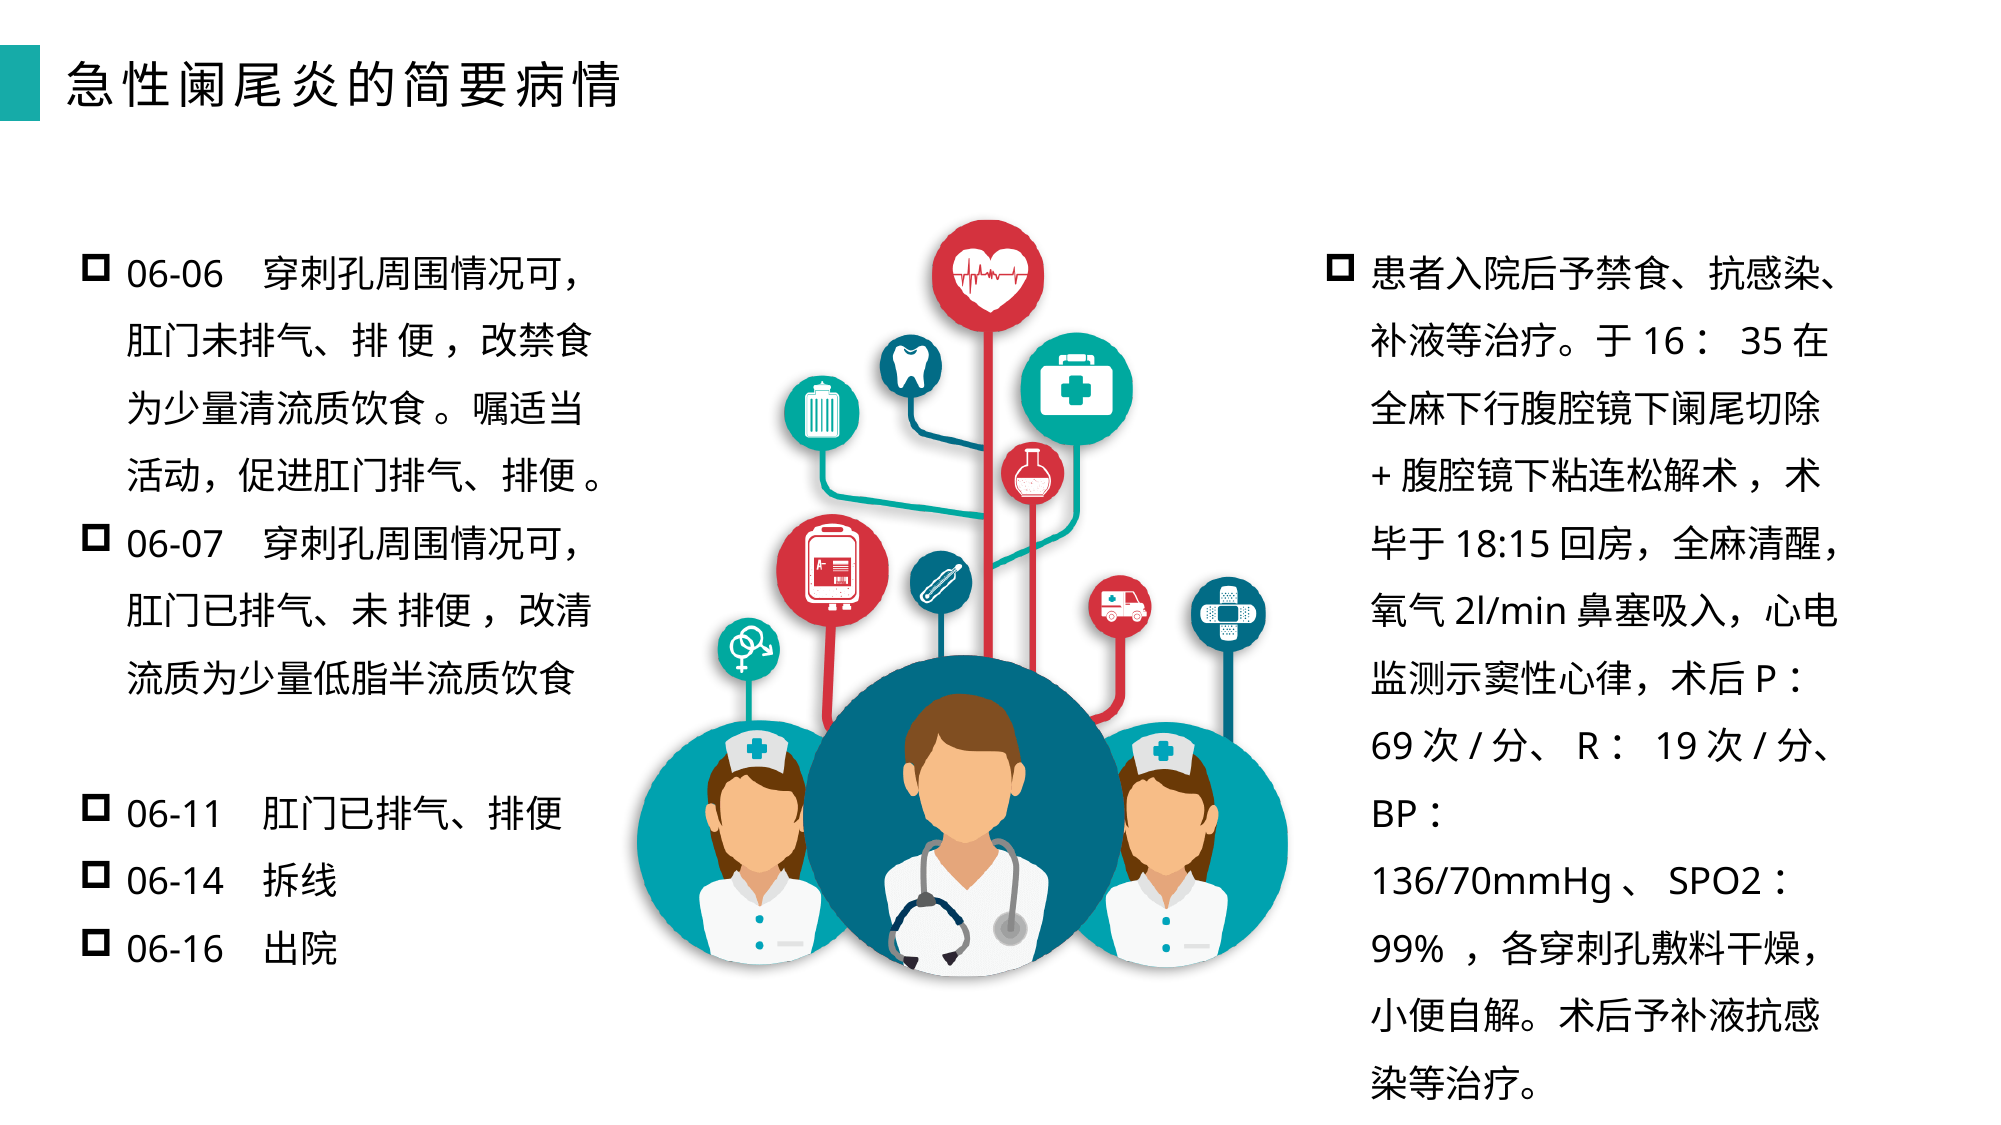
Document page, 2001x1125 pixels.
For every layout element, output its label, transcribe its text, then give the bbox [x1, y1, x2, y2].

text_box 急性阑尾炎的简要病情 [50, 45, 774, 121]
text_box [0, 45, 40, 121]
text_box 06-06 穿刺孔周围情况可，肛门未排气、排 便 ，改禁食为少量清流质饮食 。嘱适当活动，促进肛门排气、排便 。 06-07 穿刺孔周围情况可，肛门已排气、未 排便 ，改清流质为少量低脂半流质饮食 06-11 肛门已排气、排便 06-14 拆线 06-16 出院 [64, 219, 617, 978]
text_box 患者入院后予禁食、抗感染、补液等治疗。于16：35在全麻下行腹腔镜下阑尾切除+腹腔镜下粘连松解术 ，术毕于18:15回房，全麻清醒，氧气2l/min鼻塞吸入，心电监测示窦性心律，术后P：69次/分、R：19次/分、BP：136/70mmHg、SPO2：99% ，各穿刺孔敷料干燥，小便自解。术后予补液抗感染等治疗。 [1308, 219, 1861, 1113]
picture [637, 219, 1288, 977]
